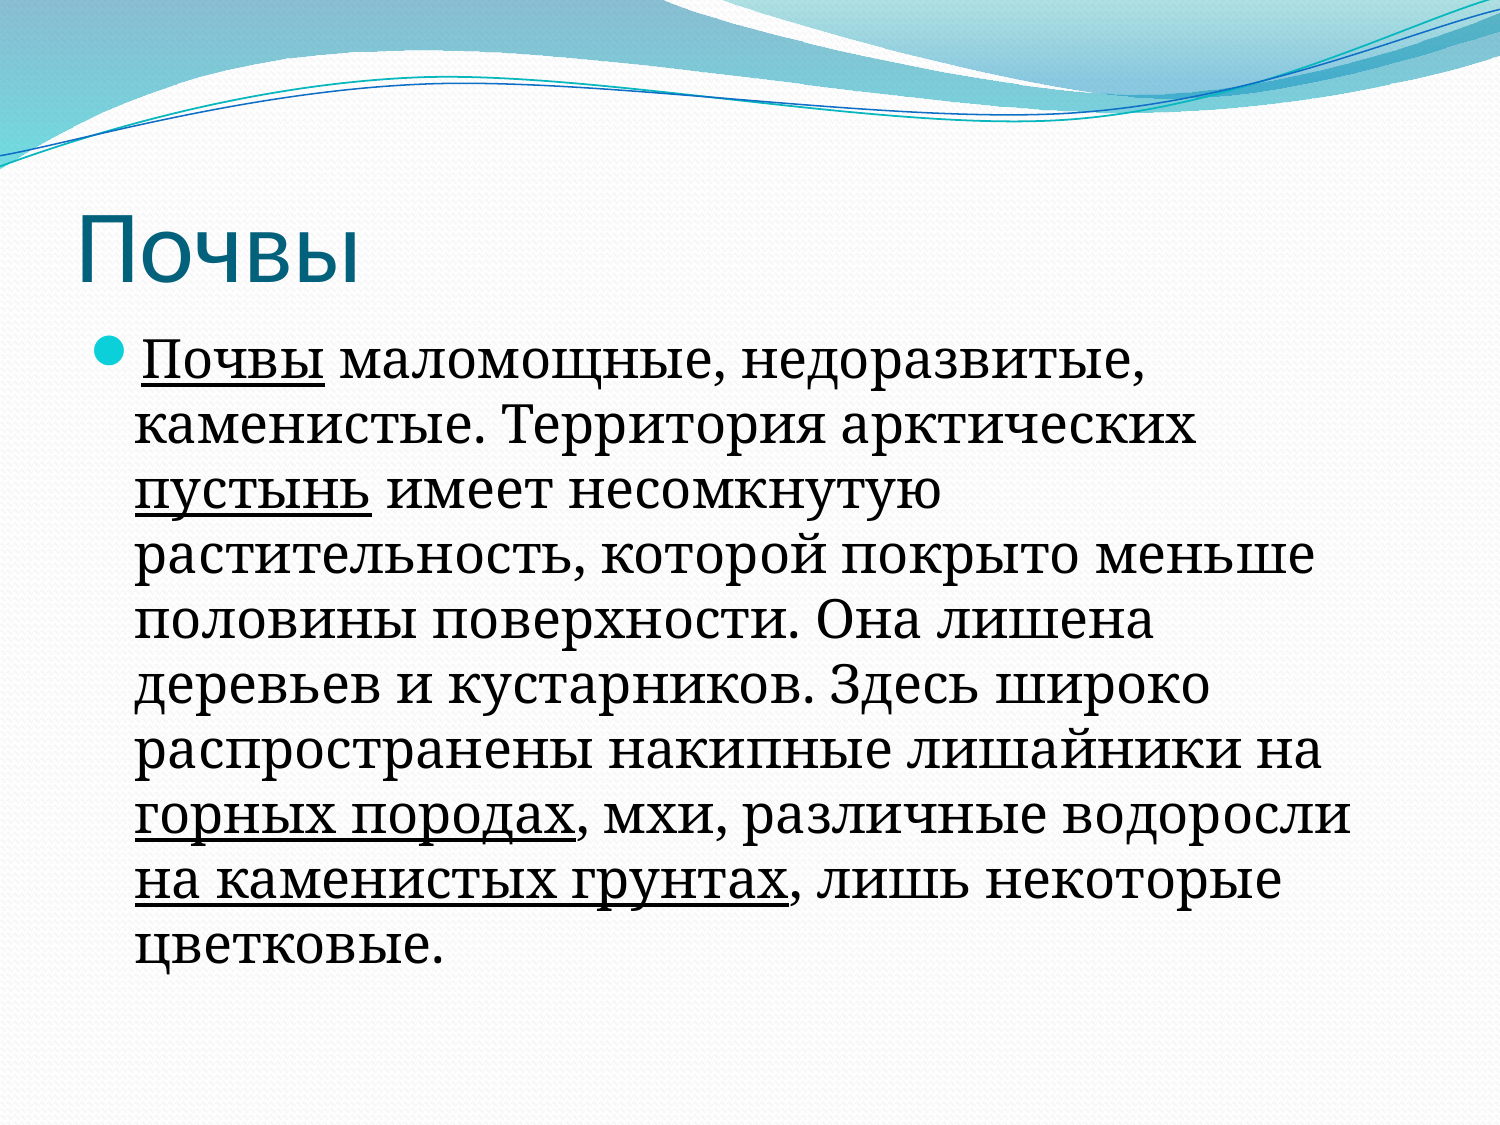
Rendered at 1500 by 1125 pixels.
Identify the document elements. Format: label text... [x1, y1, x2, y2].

list Почвы маломощные, недоразвитые, каменистые. Территория арктических пустынь имеет несомкнутую растительность, которой покрыто меньше половины поверхности. Она лишена деревьев и кустарников. Здесь широко распространены накипные лишайники на горных породах, мхи, различные водоросли на каменистых грунтах, лишь некоторые цветковые. [75, 317, 1425, 1038]
title Почвы [75, 115, 1425, 303]
